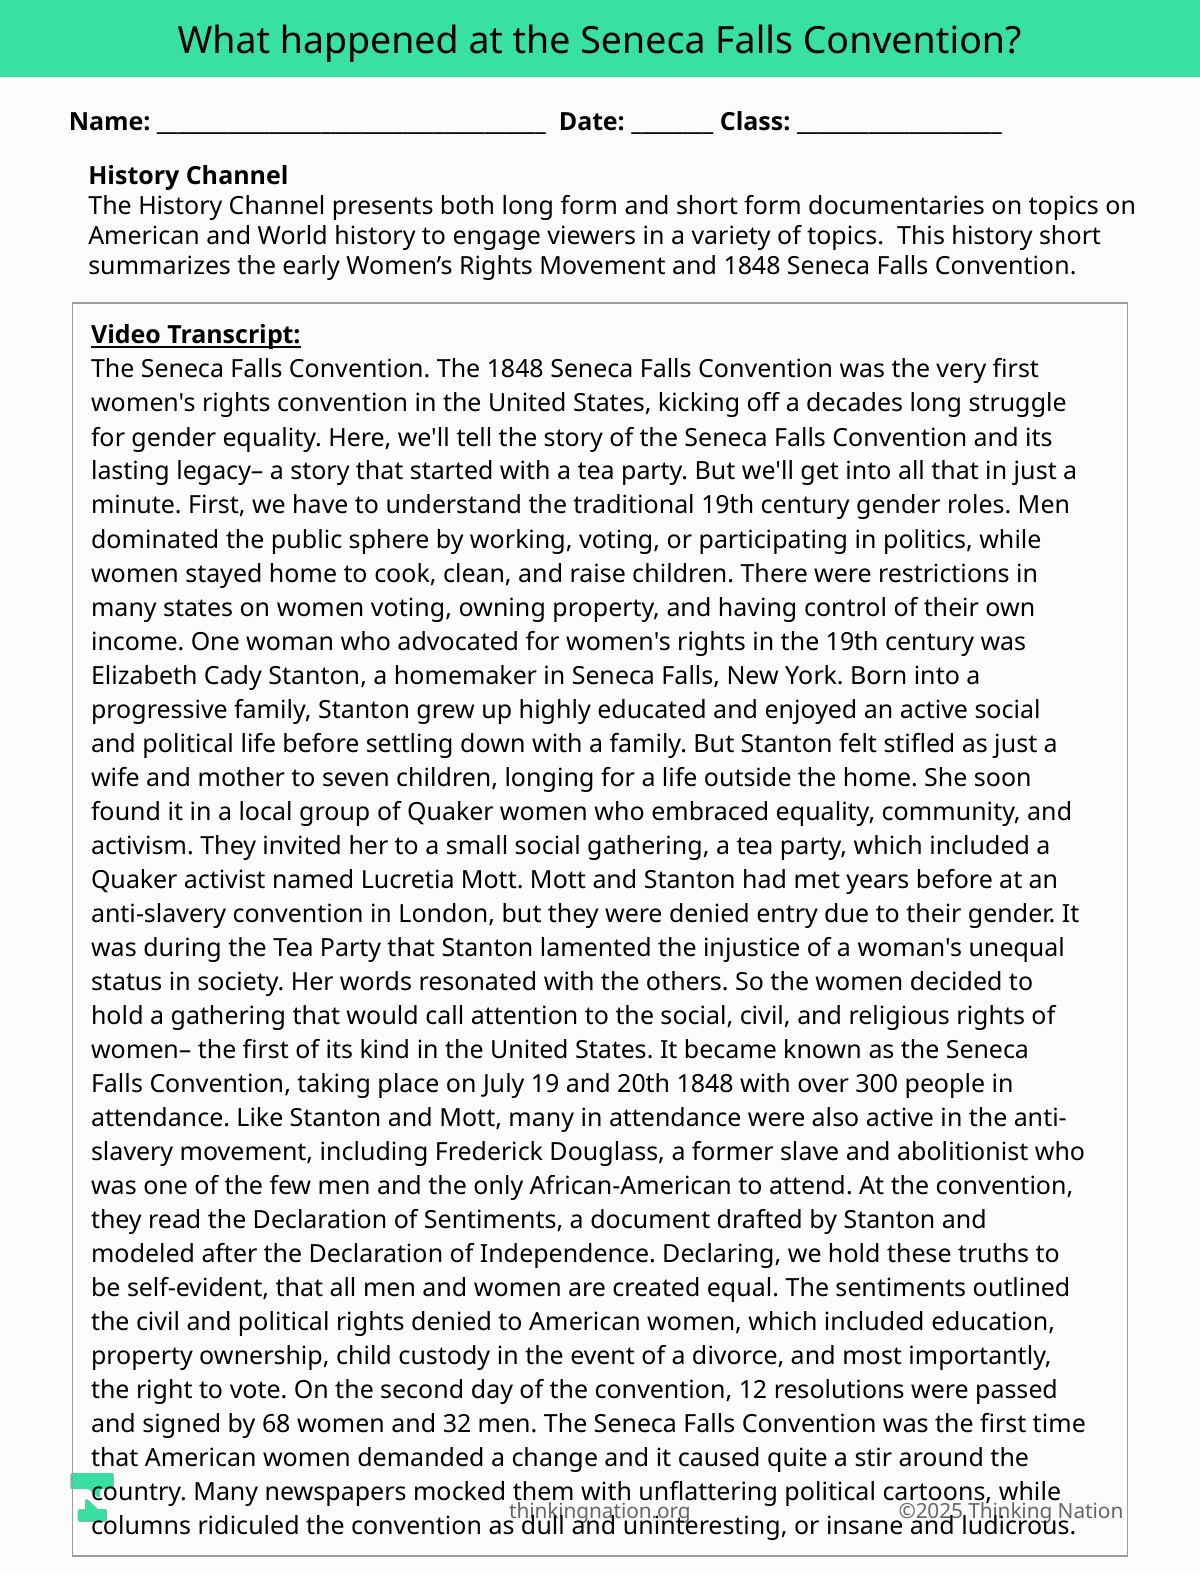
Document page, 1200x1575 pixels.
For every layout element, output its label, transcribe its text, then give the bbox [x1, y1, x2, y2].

table_header Video Transcript: The Seneca Falls Convention. The 1848 Seneca Falls Convention was the very first women's rights convention in the United States, kicking off a decades long struggle for gender equality. Here, we'll tell the story of the Seneca Falls Convention and its lasting legacy– a story that started with a tea party. But we'll get into all that in just a minute. First, we have to understand the traditional 19th century gender roles. Men dominated the public sphere by working, voting, or participating in politics, while women stayed home to cook, clean, and raise children. There were restrictions in many states on women voting, owning property, and having control of their own income. One woman who advocated for women's rights in the 19th century was Elizabeth Cady Stanton, a homemaker in Seneca Falls, New York. Born into a progressive family, Stanton grew up highly educated and enjoyed an active social and political life before settling down with a family. But Stanton felt stifled as just a wife and mother to seven children, longing for a life outside the home. She soon found it in a local group of Quaker women who embraced equality, community, and activism. They invited her to a small social gathering, a tea party, which included a Quaker activist named Lucretia Mott. Mott and Stanton had met years before at an anti-slavery convention in London, but they were denied entry due to their gender. It was during the Tea Party that Stanton lamented the injustice of a woman's unequal status in society. Her words resonated with the others. So the women decided to hold a gathering that would call attention to the social, civil, and religious rights of women– the first of its kind in the United States. It became known as the Seneca Falls Convention, taking place on July 19 and 20th 1848 with over 300 people in attendance. Like Stanton and Mott, many in attendance were also active in the anti-slavery movement, including Frederick Douglass, a former slave and abolitionist who was one of the few men and the only African-American to attend. At the convention, they read the Declaration of Sentiments, a document drafted by Stanton and modeled after the Declaration of Independence. Declaring, we hold these truths to be self-evident, that all men and women are created equal. The sentiments outlined the civil and political rights denied to American women, which included education, property ownership, child custody in the event of a divorce, and most importantly, the right to vote. On the second day of the convention, 12 resolutions were passed and signed by 68 women and 32 men. The Seneca Falls Convention was the first time that American women demanded a change and it caused quite a stir around the country. Many newspapers mocked them with unflattering political cartoons, while columns ridiculed the convention as dull and uninteresting, or insane and ludicrous. [73, 304, 1127, 1555]
text_box ©2025 Thinking Nation [1128, 1483, 1139, 1532]
text_box History Channel The History Channel presents both long form and short form documentaries on topics on American and World history to engage viewers in a variety of topics. This history short summarizes the early Women’s Rights Movement and 1848 Seneca Falls Convention. [70, 141, 1172, 268]
text_box What happened at the Seneca Falls Convention? [0, 0, 1200, 77]
text_box Name: ______________________________________ Date: ________ Class: ____________________ [53, 90, 1146, 150]
picture [58, 1463, 126, 1531]
